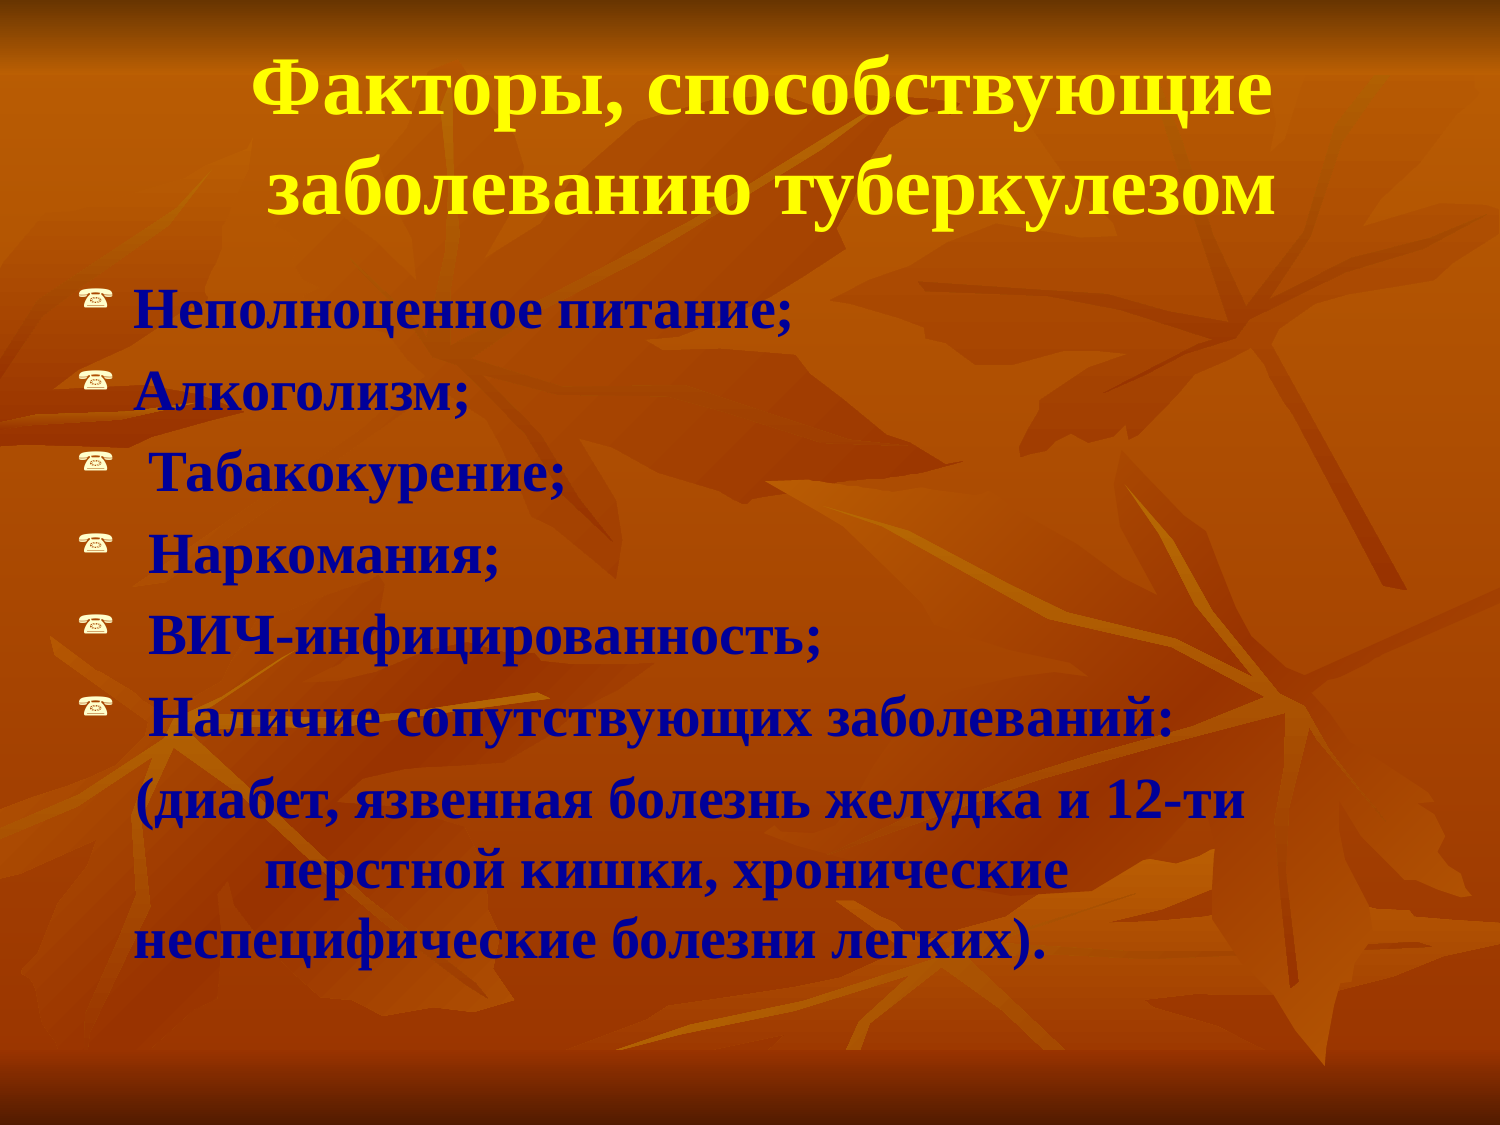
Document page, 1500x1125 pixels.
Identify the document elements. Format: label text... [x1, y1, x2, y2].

text_box Факторы, способствующие заболеванию туберкулезом [87, 37, 1438, 225]
list Неполноценное питание; Алкоголизм; Табакокурение; Наркомания; ВИЧ-инфицированность; Наличие сопутствующих заболеваний: (диабет, язвенная болезнь желудка и 12-ти перстной кишки, хронические неспецифические болезни легких). [62, 262, 1438, 1076]
